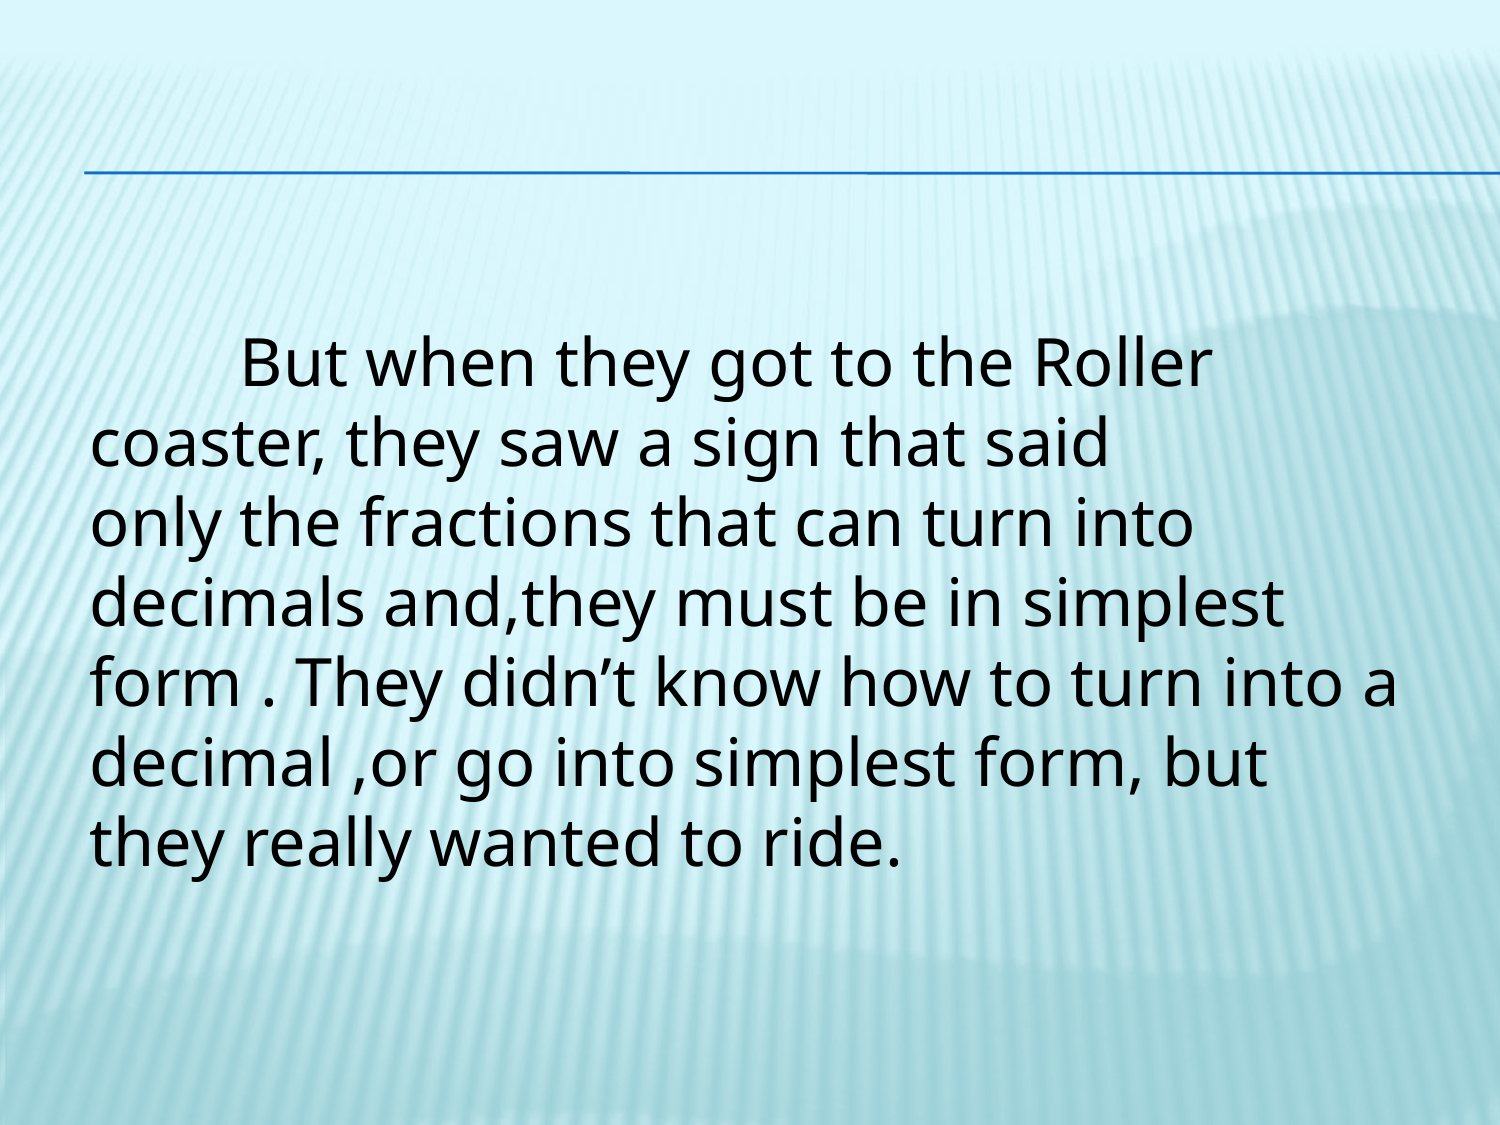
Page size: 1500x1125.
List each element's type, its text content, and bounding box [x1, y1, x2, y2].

text_box But when they got to the Roller coaster, they saw a sign that said only the fractions that can turn into decimals and,they must be in simplest form . They didn’t know how to turn into a decimal ,or go into simplest form, but they really wanted to ride. [74, 312, 1438, 967]
